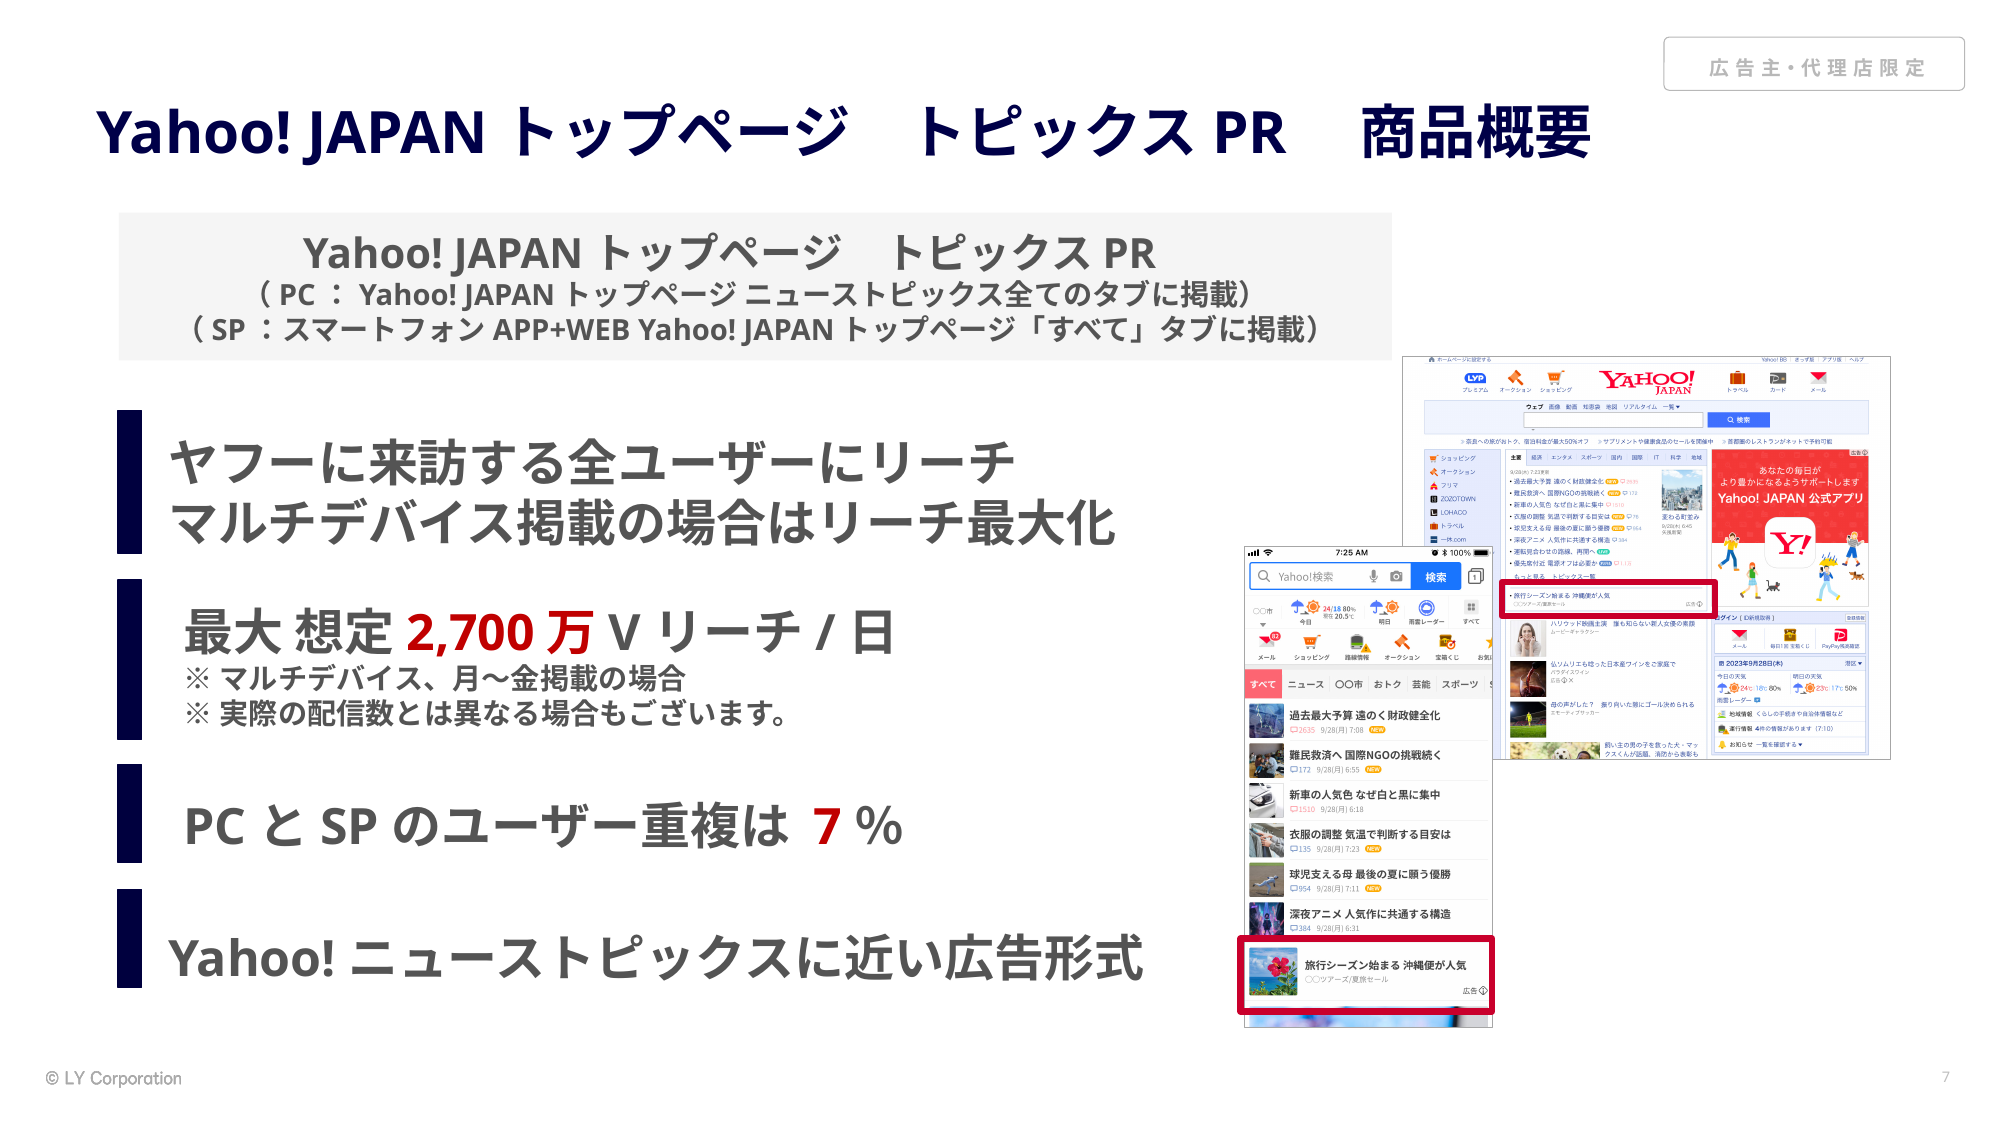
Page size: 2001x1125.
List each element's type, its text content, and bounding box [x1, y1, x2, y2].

text_box ヤフーに来訪する全ユーザーにリーチ マルチデバイス掲載の場合はリーチ最大化 [153, 423, 1401, 559]
text_box [117, 410, 142, 554]
text_box PCとSPのユーザー重複は 7％ [168, 786, 1243, 862]
text_box [117, 764, 142, 863]
text_box Yahoo!ニューストピックスに近い広告形式 [153, 918, 1241, 994]
text_box [117, 889, 142, 988]
text_box Yahoo! JAPANトップページ トピックスPR （PC：Yahoo! JAPANトップページ ニューストピックス全てのタブに掲載） （SP：スマートフォンAPP+WEB Yahoo! JAPANトップページ「すべて」タブに掲載） [118, 212, 1392, 361]
text_box 最大 想定2,700万Vリーチ/日 ※マルチデバイス、月～金掲載の場合 ※実際の配信数とは異なる場合もございます。 [168, 593, 1243, 739]
text_box [117, 580, 142, 740]
picture [1243, 355, 1891, 1028]
picture [46, 1071, 181, 1088]
title Yahoo! JAPANトップページ トピックスPR 商品概要 [96, 95, 1904, 189]
